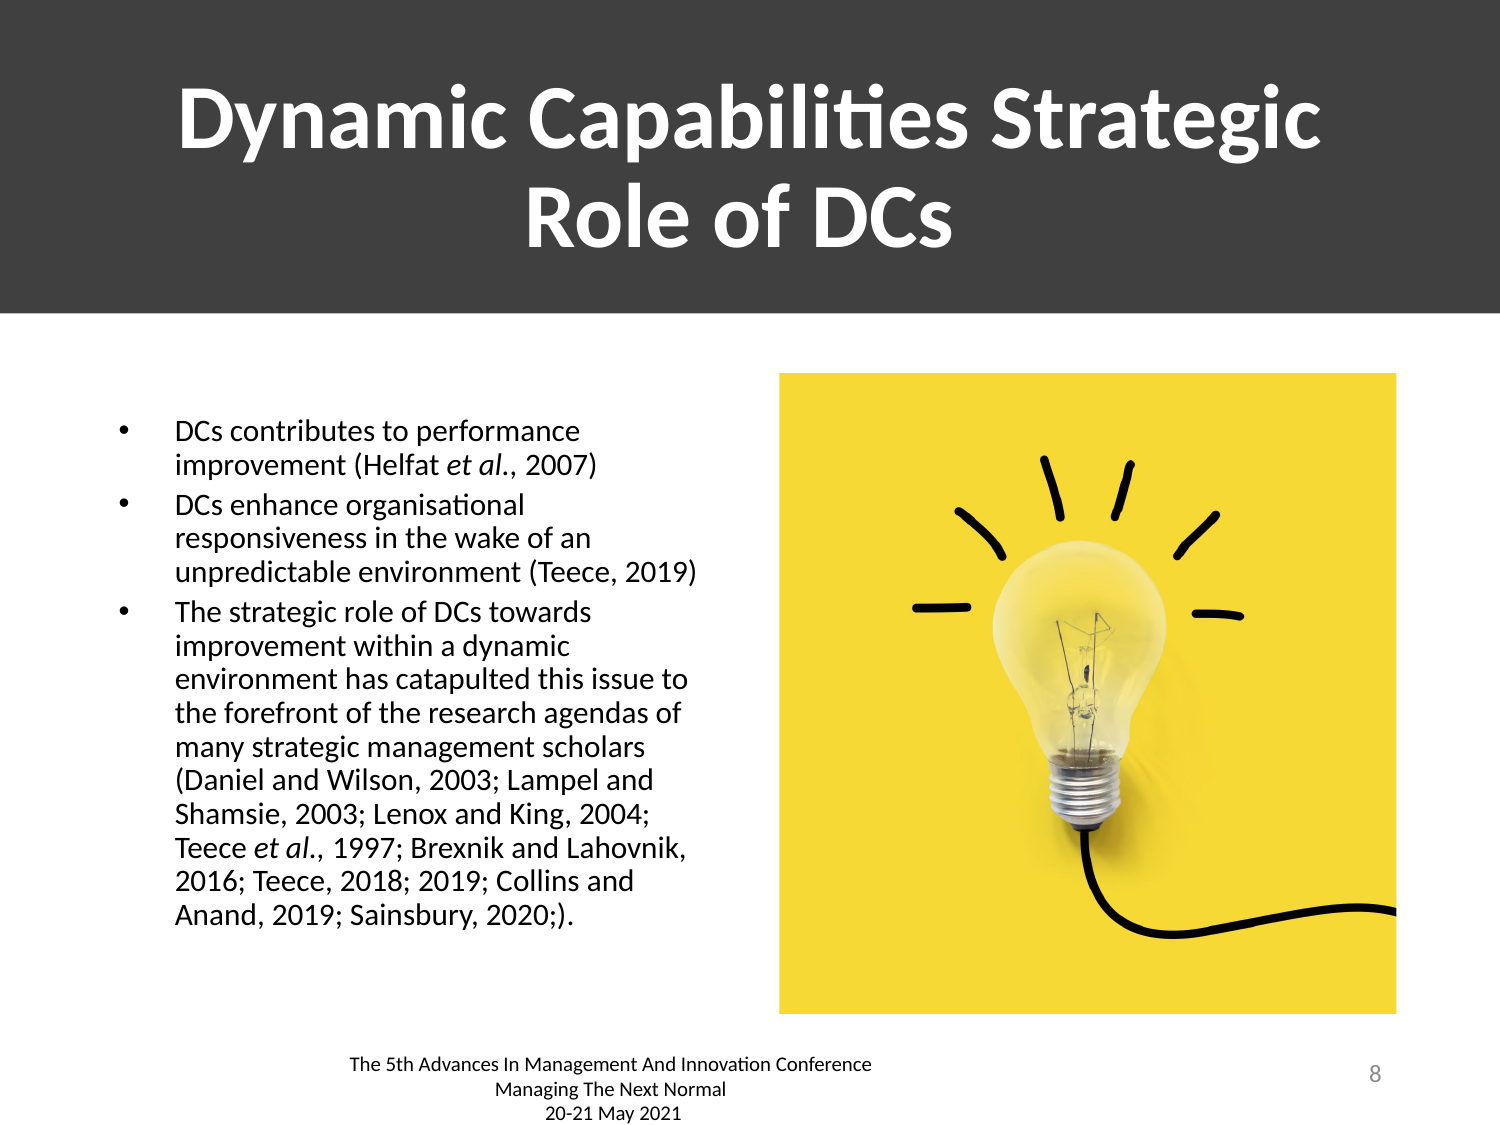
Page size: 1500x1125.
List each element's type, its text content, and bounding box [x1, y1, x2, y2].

slide_number 7 [1059, 1042, 1397, 1103]
text_box [0, 0, 1500, 316]
picture [779, 373, 1397, 1014]
title Dynamic Capabilities Strategic Role of DCs [103, 60, 1397, 278]
text_box [0, 316, 1500, 1125]
text_box The 5th Advances In Management And Innovation Conference Managing The Next Normal 20-21 May 2021 [334, 1042, 892, 1125]
list DCs contributes to performance improvement (Helfat et al., 2007) DCs enhance organisational responsiveness in the wake of an unpredictable environment (Teece, 2019) The strategic role of DCs towards improvement within a dynamic environment has catapulted this issue to the forefront of the research agendas of many strategic management scholars (Daniel and Wilson, 2003; Lampel and Shamsie, 2003; Lenox and King, 2004; Teece et al., 1997; Brexnik and Lahovnik, 2016; Teece, 2018; 2019; Collins and Anand, 2019; Sainsbury, 2020;). [103, 373, 721, 1014]
